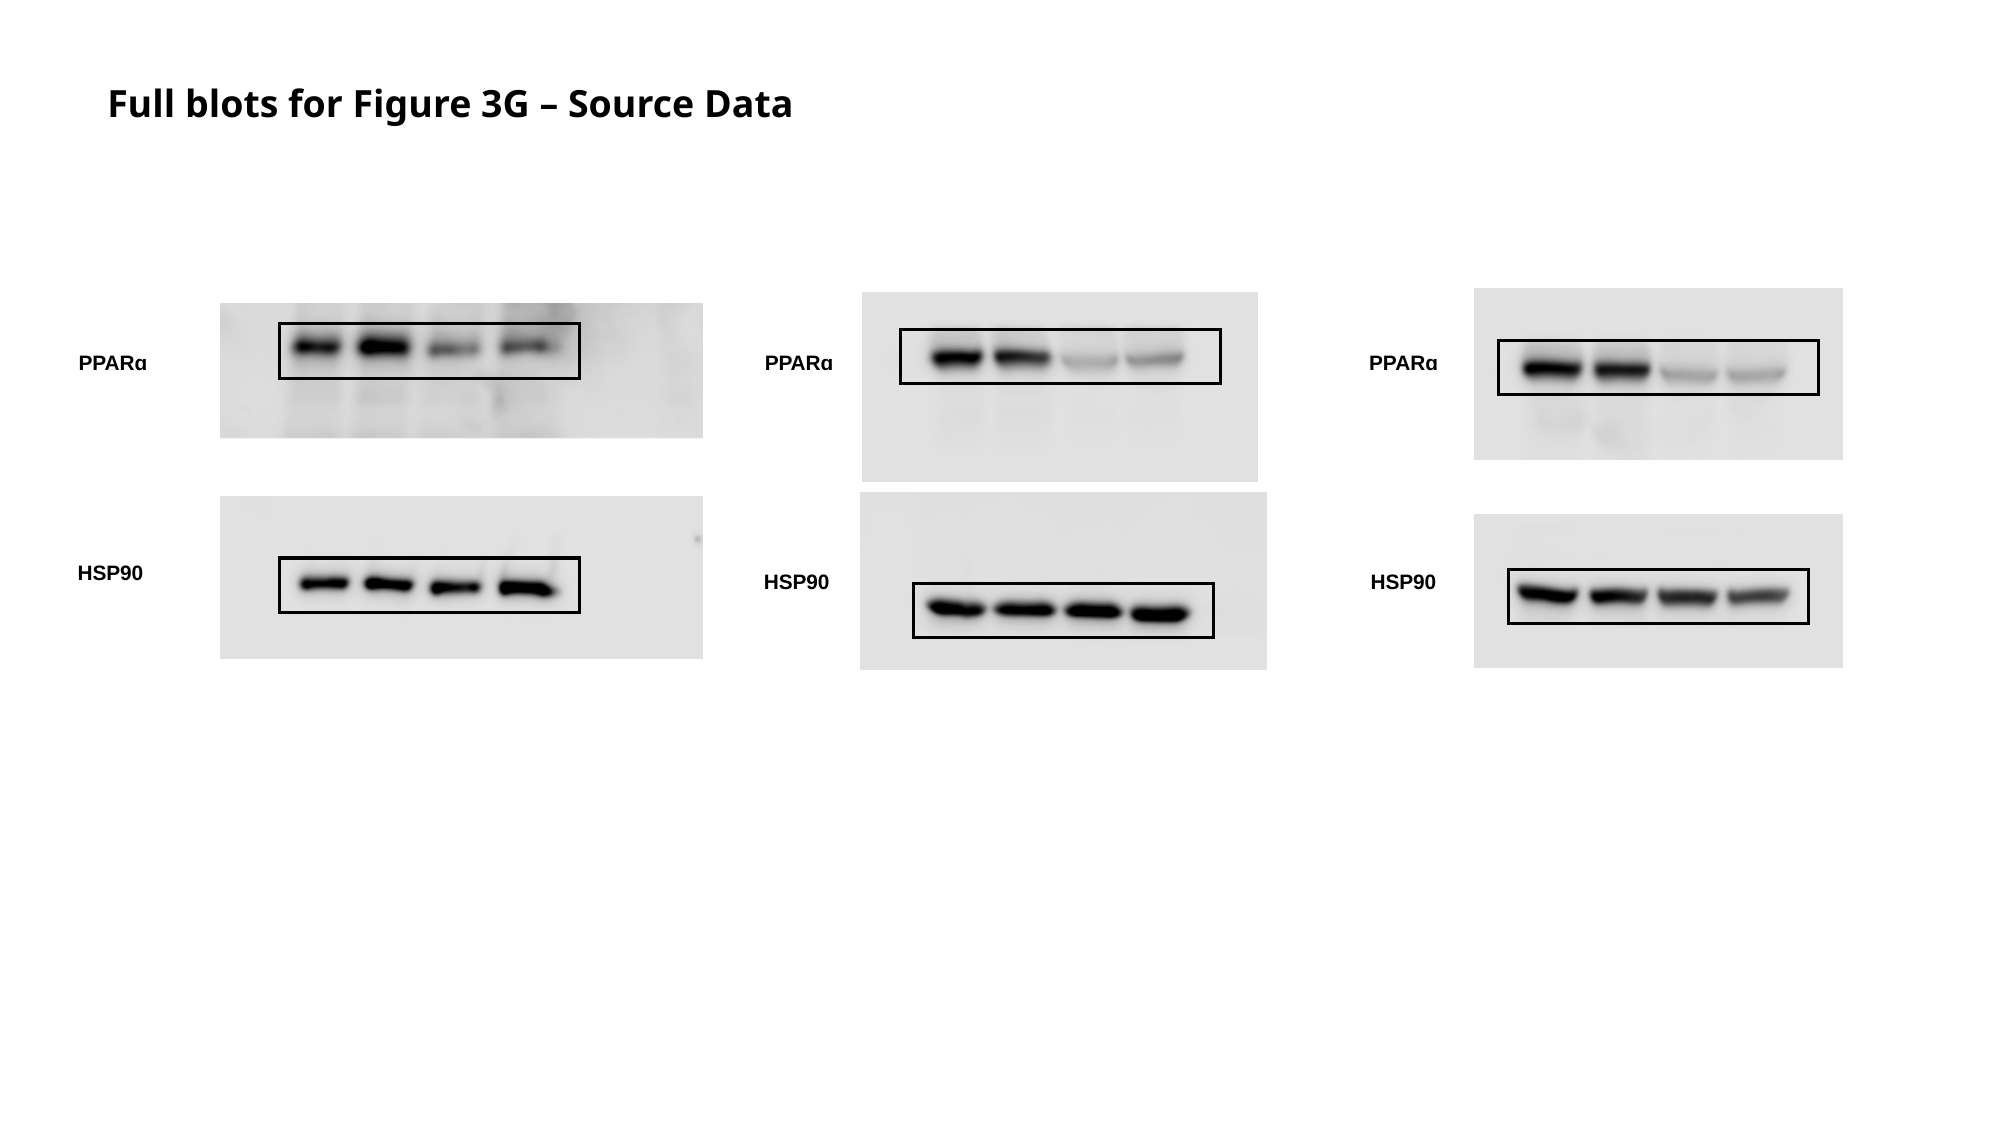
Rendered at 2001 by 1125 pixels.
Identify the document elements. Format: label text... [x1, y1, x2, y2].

picture [220, 303, 703, 440]
text_box HSP90 [749, 561, 845, 602]
picture [219, 496, 703, 659]
picture [1474, 288, 1843, 460]
text_box PPARɑ [63, 342, 163, 382]
text_box PPARɑ [750, 342, 849, 382]
text_box HSP90 [1355, 561, 1452, 601]
text_box PPARɑ [1354, 342, 1453, 382]
text_box HSP90 [62, 552, 159, 592]
picture [862, 292, 1258, 482]
picture [860, 492, 1267, 670]
text_box Full blots for Figure 3G – Source Data [92, 72, 810, 133]
picture [1474, 514, 1843, 669]
